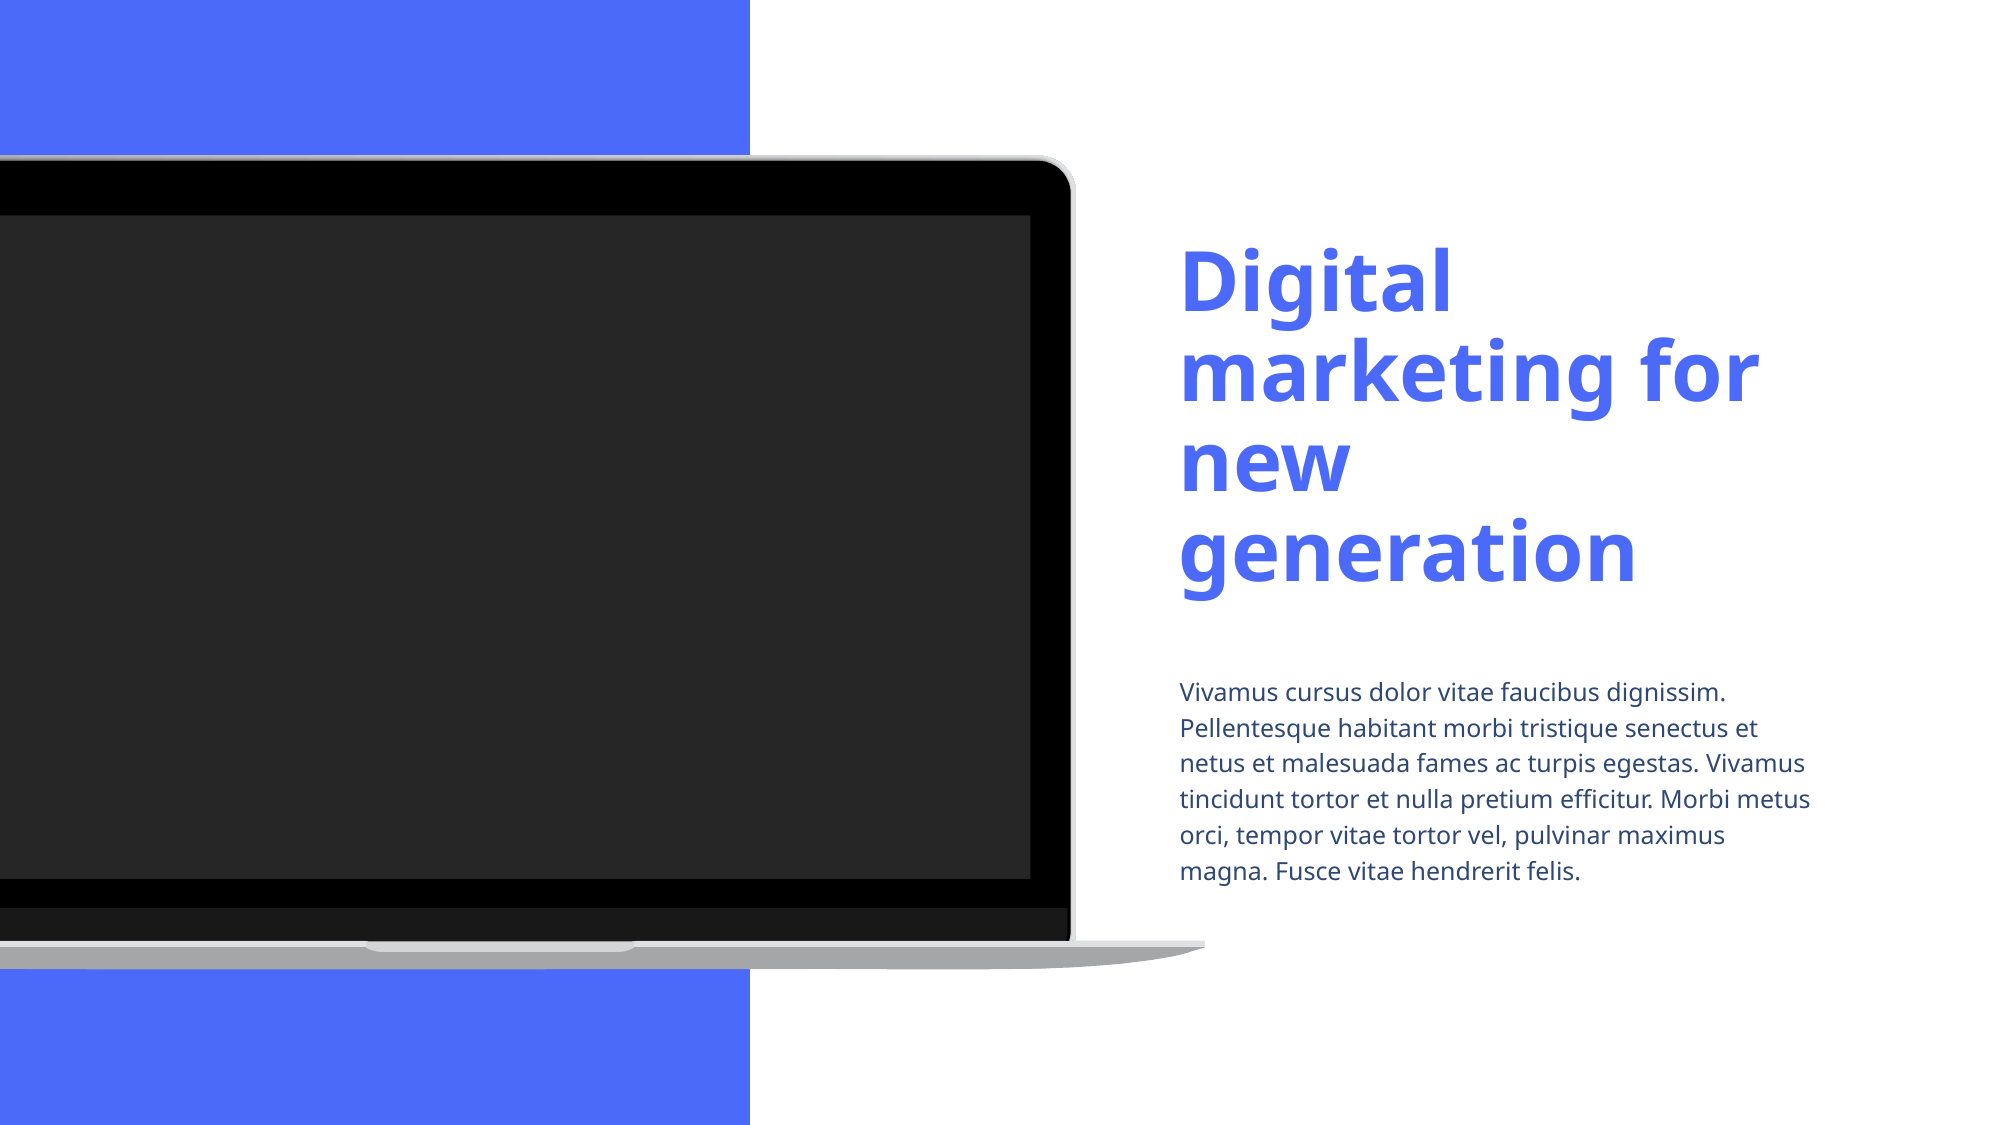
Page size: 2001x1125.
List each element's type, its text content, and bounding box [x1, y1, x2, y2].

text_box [0, 155, 1205, 970]
text_box [0, 0, 751, 155]
text_box Digital marketing for new generation [1205, 232, 1834, 607]
text_box Vivamus cursus dolor vitae faucibus dignissim. Pellentesque habitant morbi tristique senectus et netus et malesuada fames ac turpis egestas. Vivamus tincidunt tortor et nulla pretium efficitur. Morbi metus orci, tempor vitae tortor vel, pulvinar maximus magna. Fusce vitae hendrerit felis. [1205, 662, 1834, 893]
picture [0, 215, 1031, 879]
text_box [0, 970, 751, 1125]
